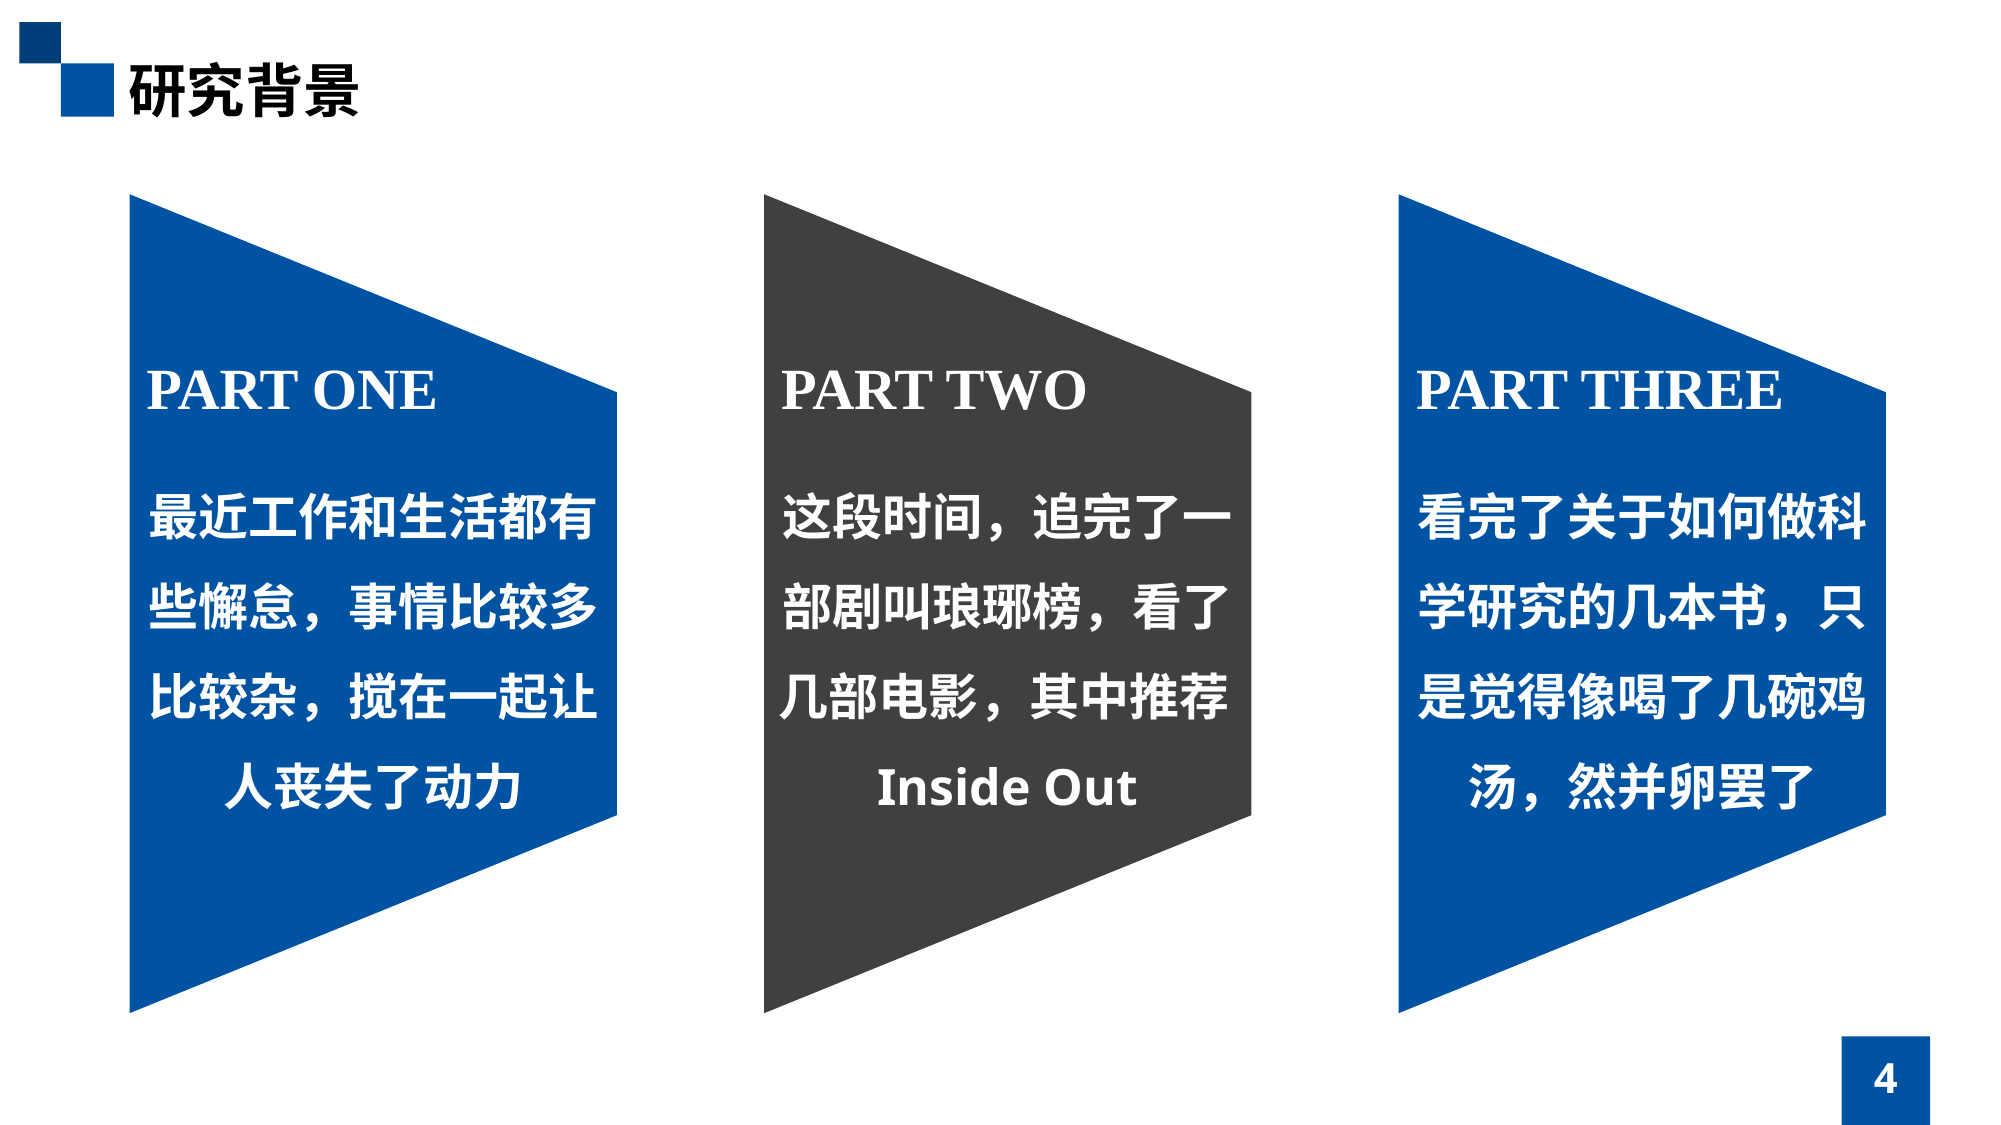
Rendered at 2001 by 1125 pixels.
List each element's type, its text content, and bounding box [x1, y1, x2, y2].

text_box 最近工作和生活都有些懈怠，事情比较多比较杂，搅在一起让人丧失了动力 [129, 447, 617, 823]
text_box [1398, 194, 1886, 447]
text_box 研究背景 [113, 47, 1000, 132]
slide_number 4 [1771, 1050, 2000, 1111]
text_box [129, 194, 617, 447]
text_box 这段时间，追完了一部剧叫琅琊榜，看了几部电影，其中推荐Inside Out [764, 447, 1252, 823]
text_box PART ONE [131, 309, 453, 429]
text_box 看完了关于如何做科学研究的几本书，只是觉得像喝了几碗鸡汤，然并卵罢了 [1398, 447, 1886, 823]
text_box PART TWO [766, 309, 1103, 429]
text_box [1398, 823, 1867, 1014]
text_box [764, 194, 1252, 447]
text_box [764, 823, 1233, 1014]
text_box [129, 823, 598, 1014]
text_box PART THREE [1401, 309, 1799, 429]
